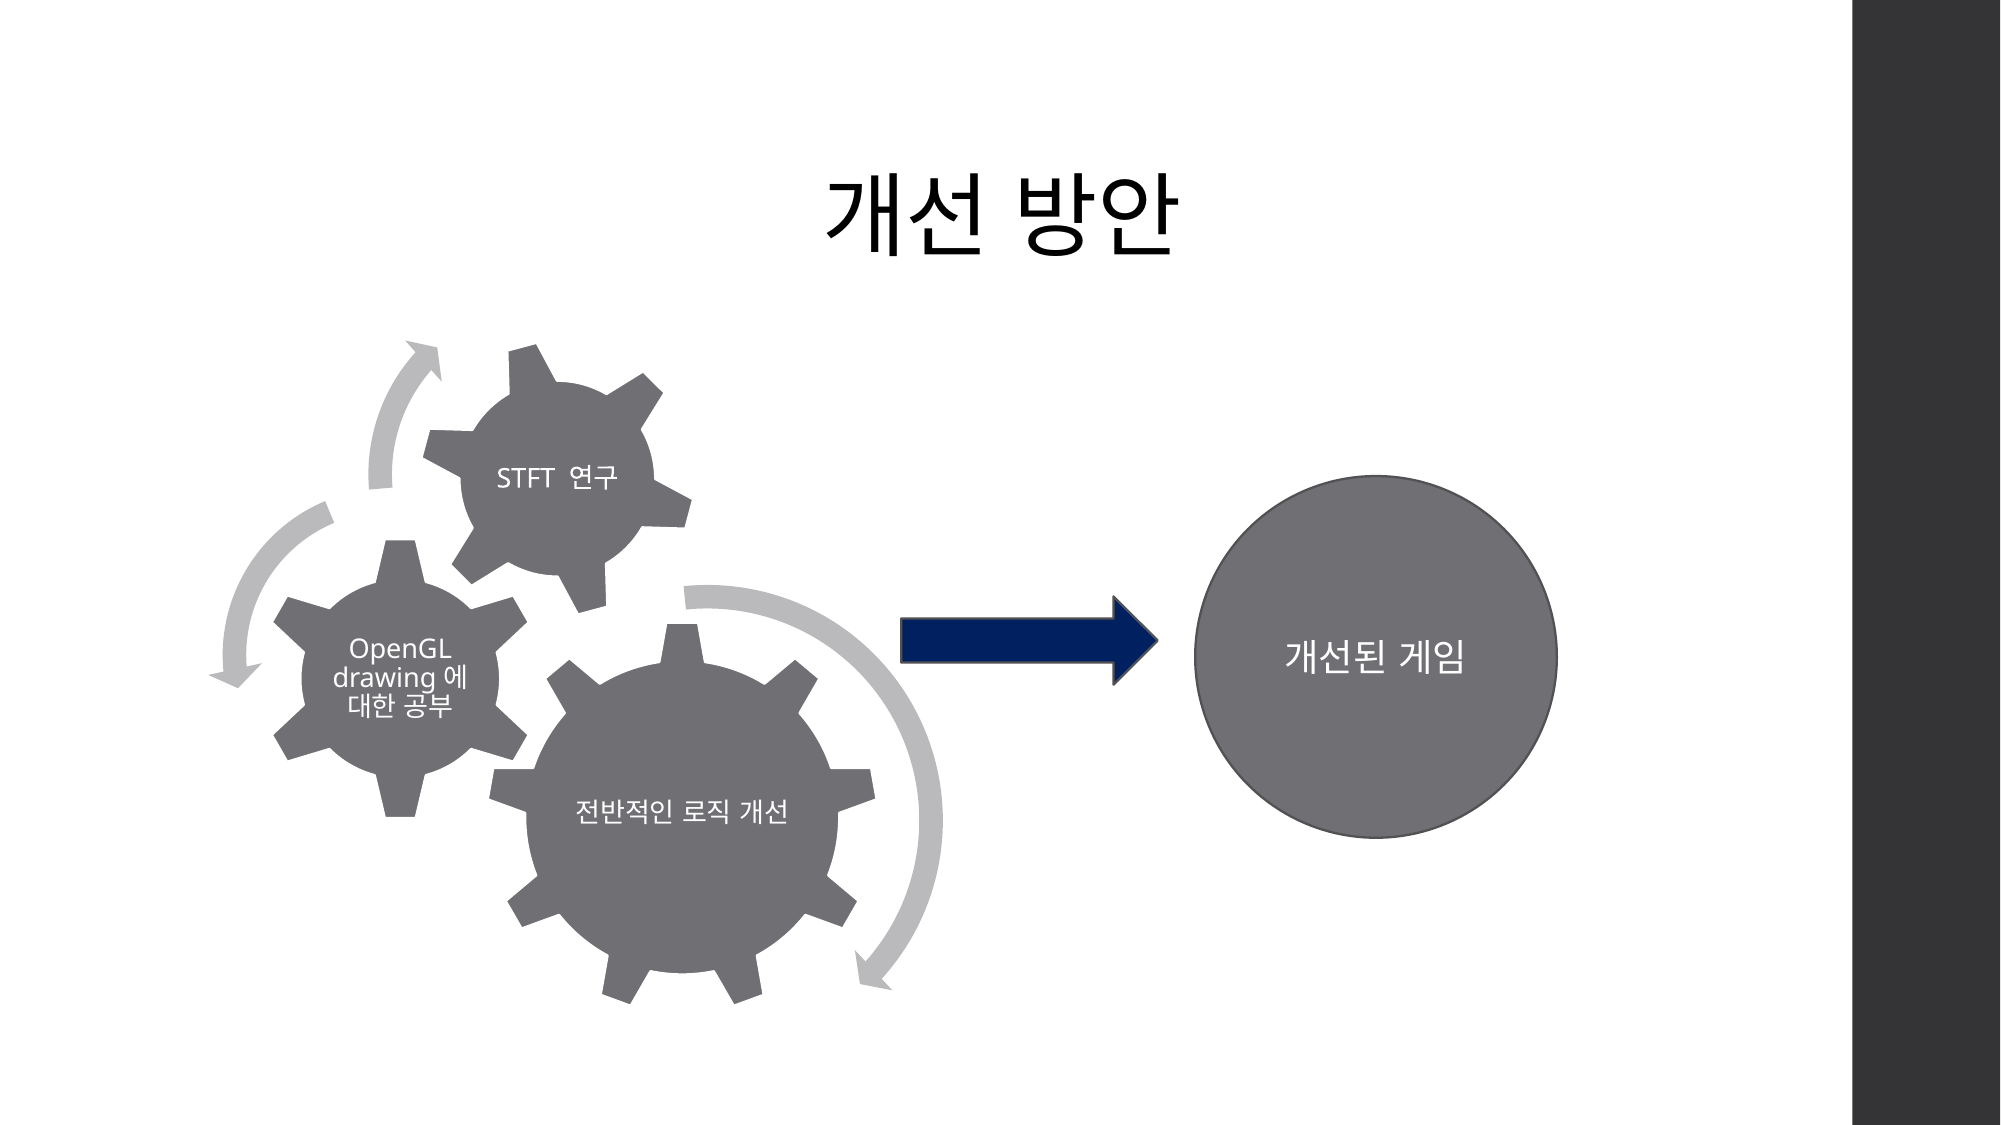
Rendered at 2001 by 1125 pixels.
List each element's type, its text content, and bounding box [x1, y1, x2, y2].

title 개선 방안 [206, 60, 1797, 278]
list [206, 299, 1618, 1015]
